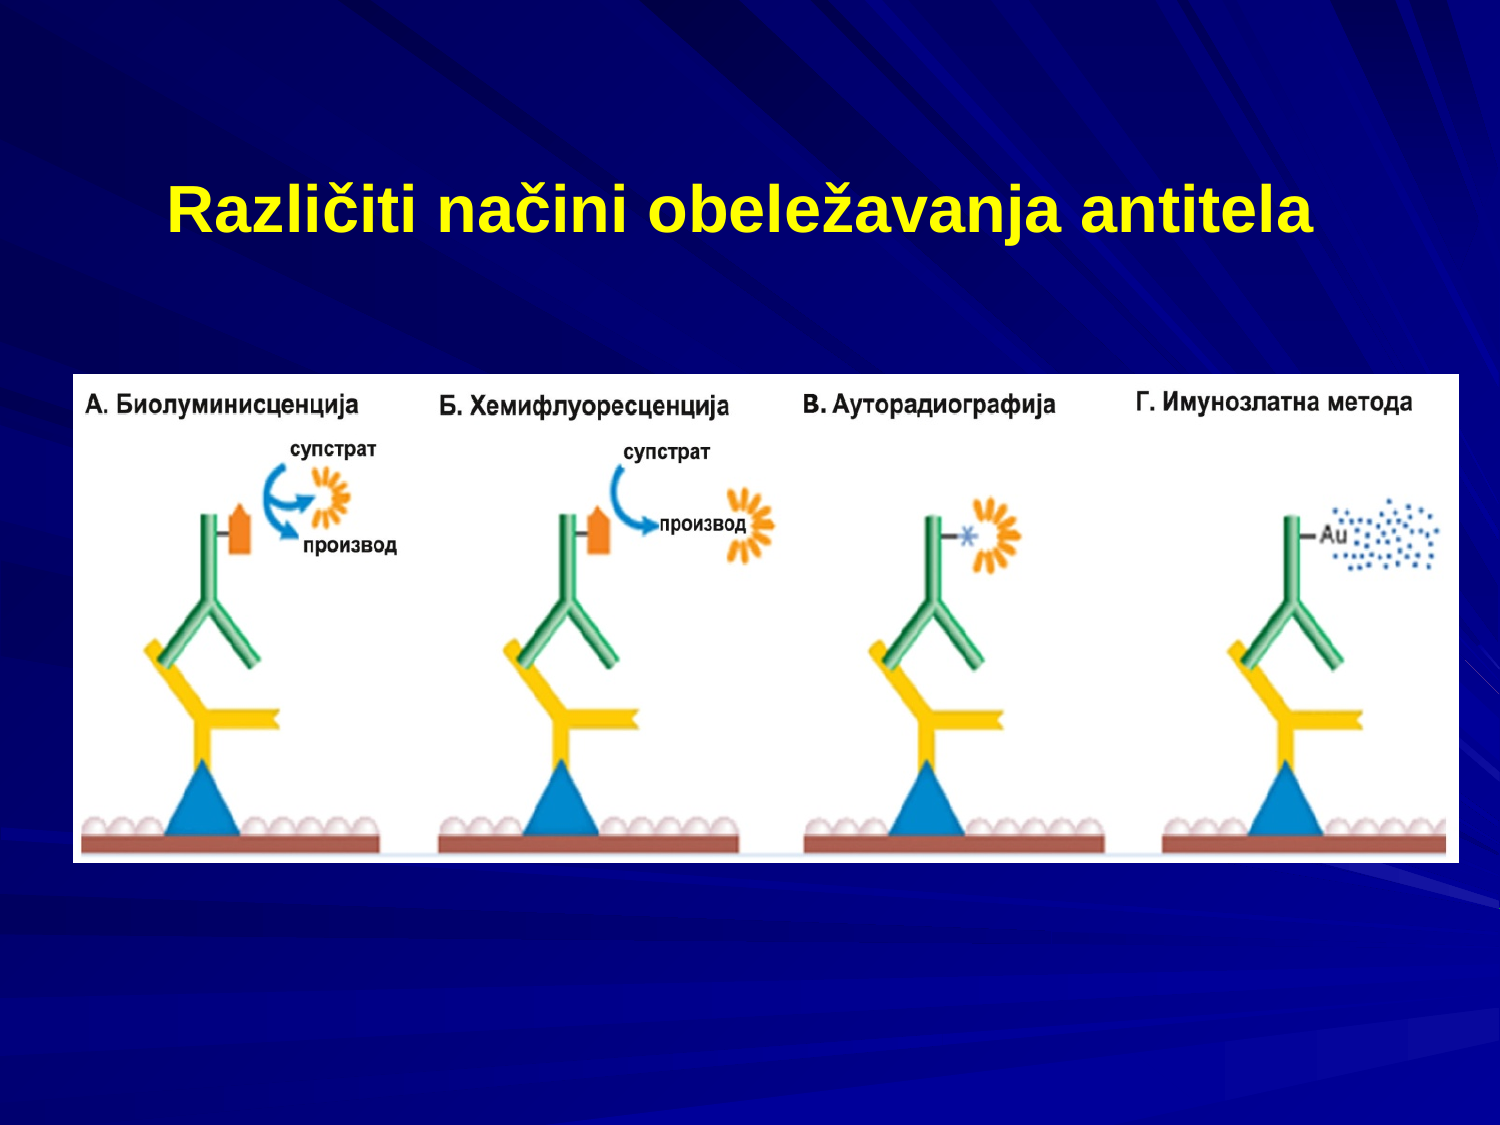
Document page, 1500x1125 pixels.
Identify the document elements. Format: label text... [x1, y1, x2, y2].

title Različiti načini obeležavanja antitela [74, 112, 1426, 301]
picture [73, 374, 1459, 863]
